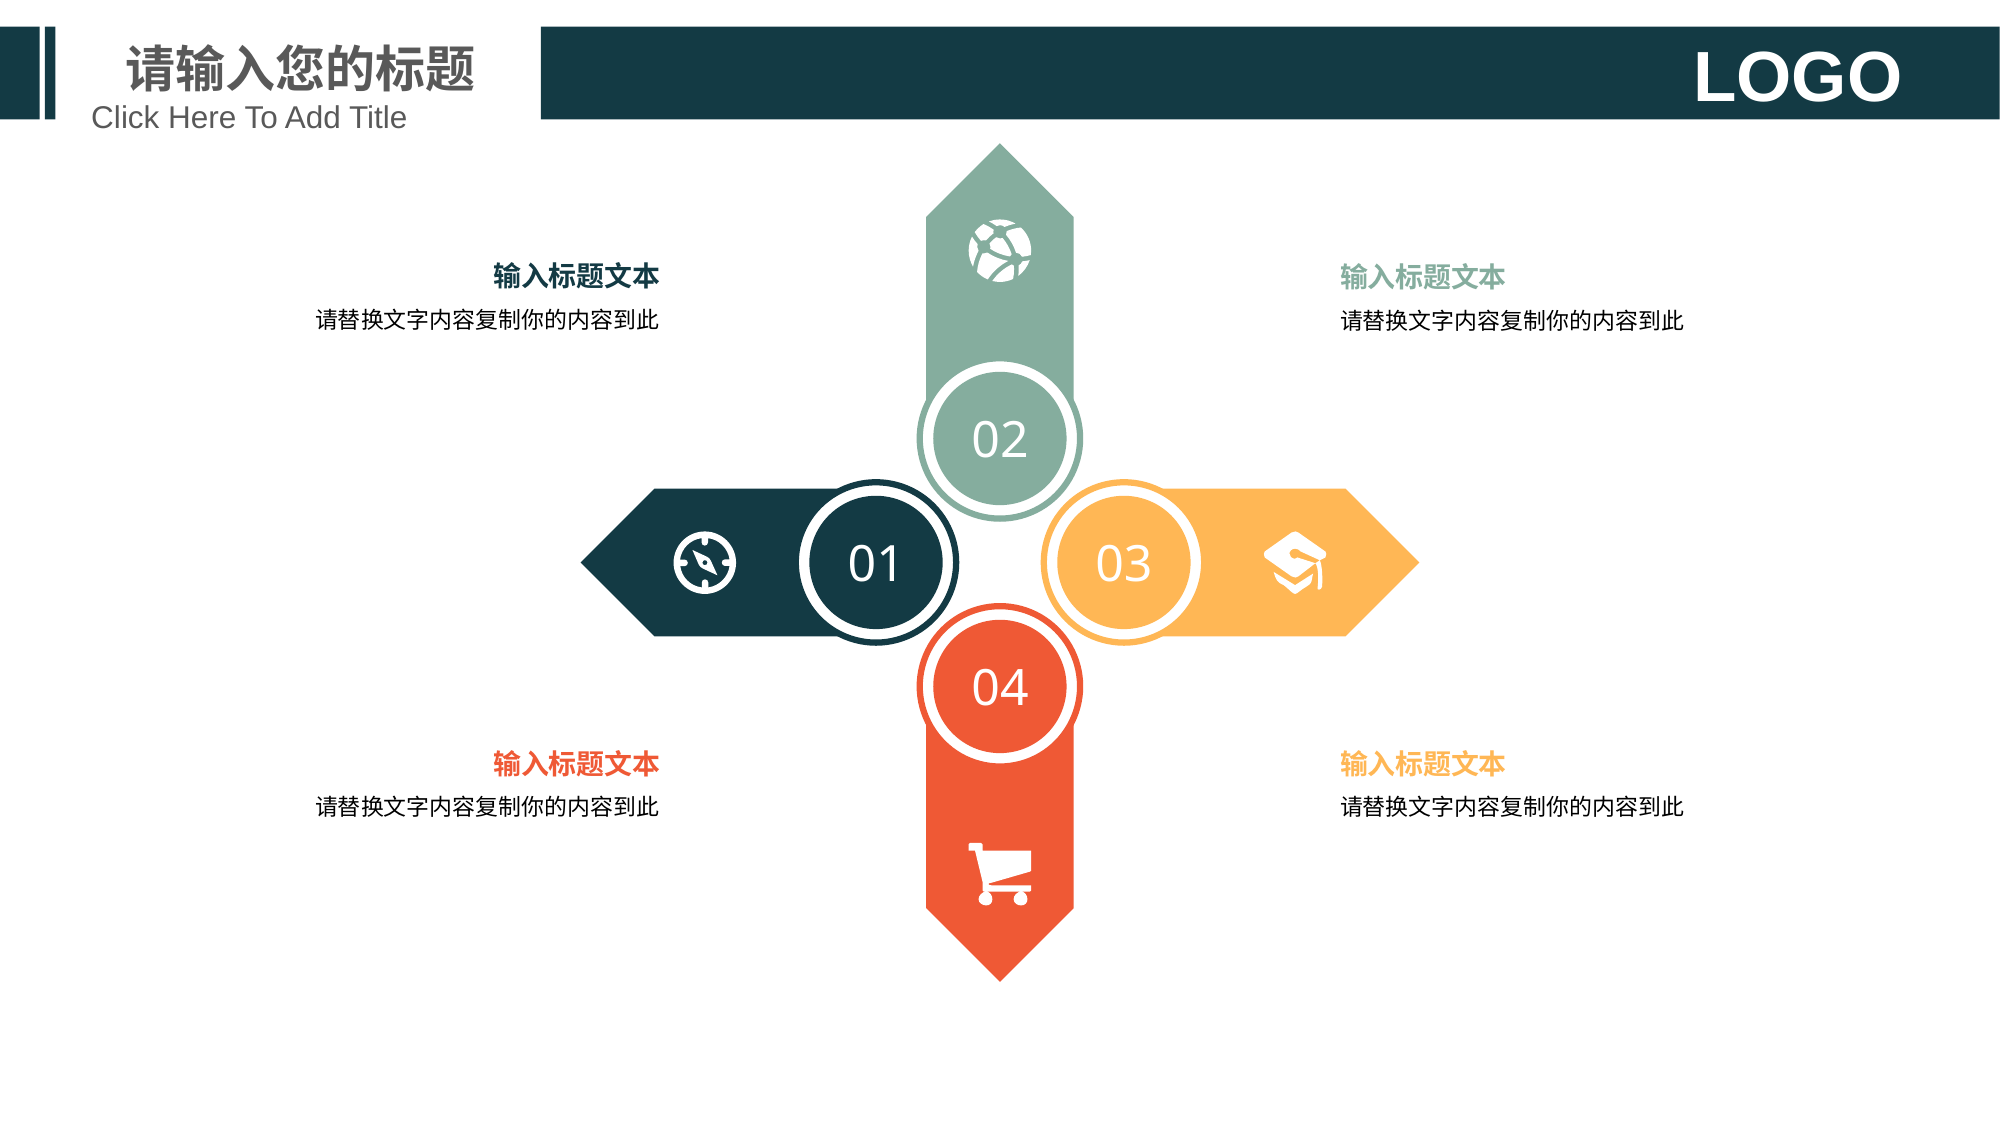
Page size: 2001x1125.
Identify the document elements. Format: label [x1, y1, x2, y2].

text_box [1316, 255, 1741, 384]
text_box [259, 741, 684, 871]
text_box [1316, 741, 1741, 871]
text_box [259, 254, 684, 384]
text_box [580, 143, 1420, 982]
